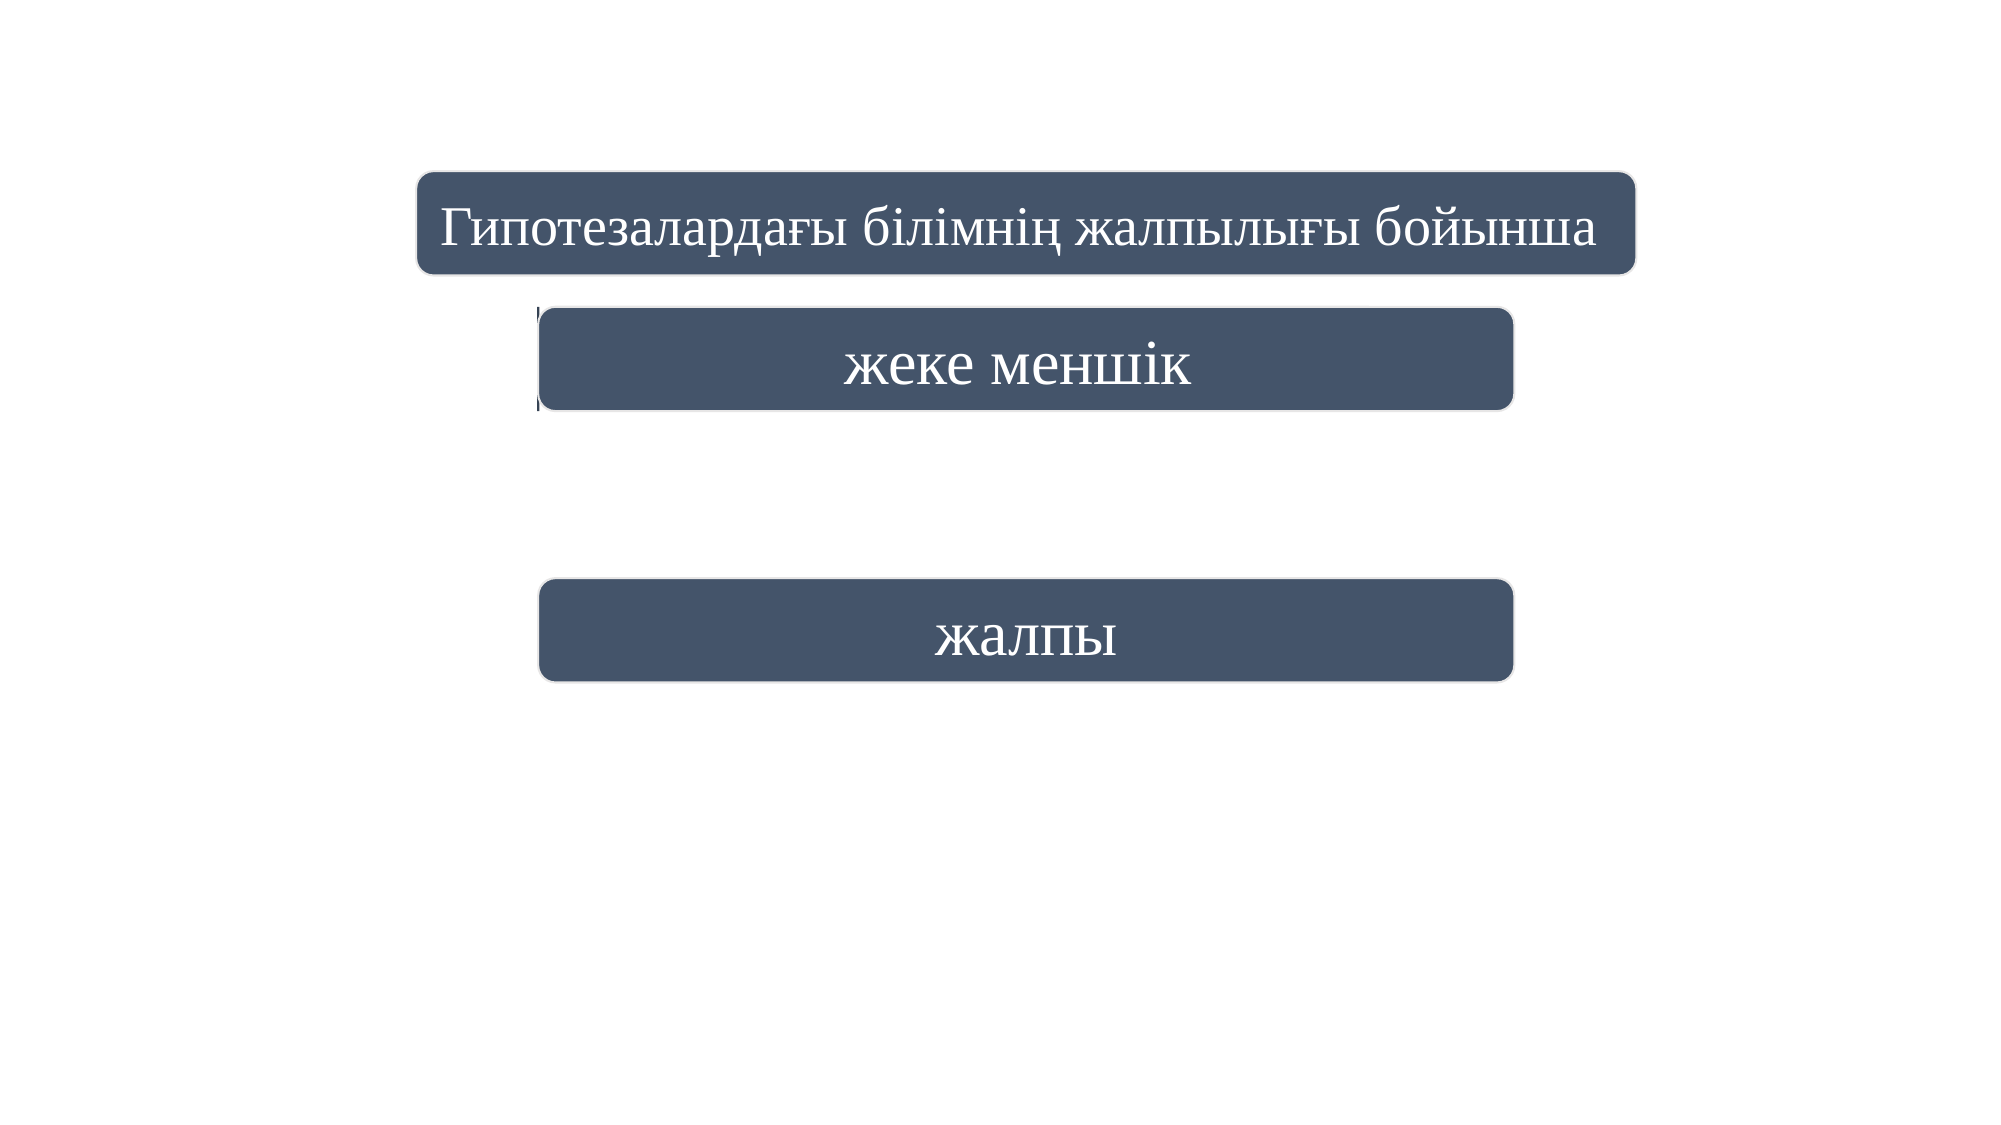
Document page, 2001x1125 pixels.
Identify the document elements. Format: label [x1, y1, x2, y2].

list [263, 171, 1789, 954]
